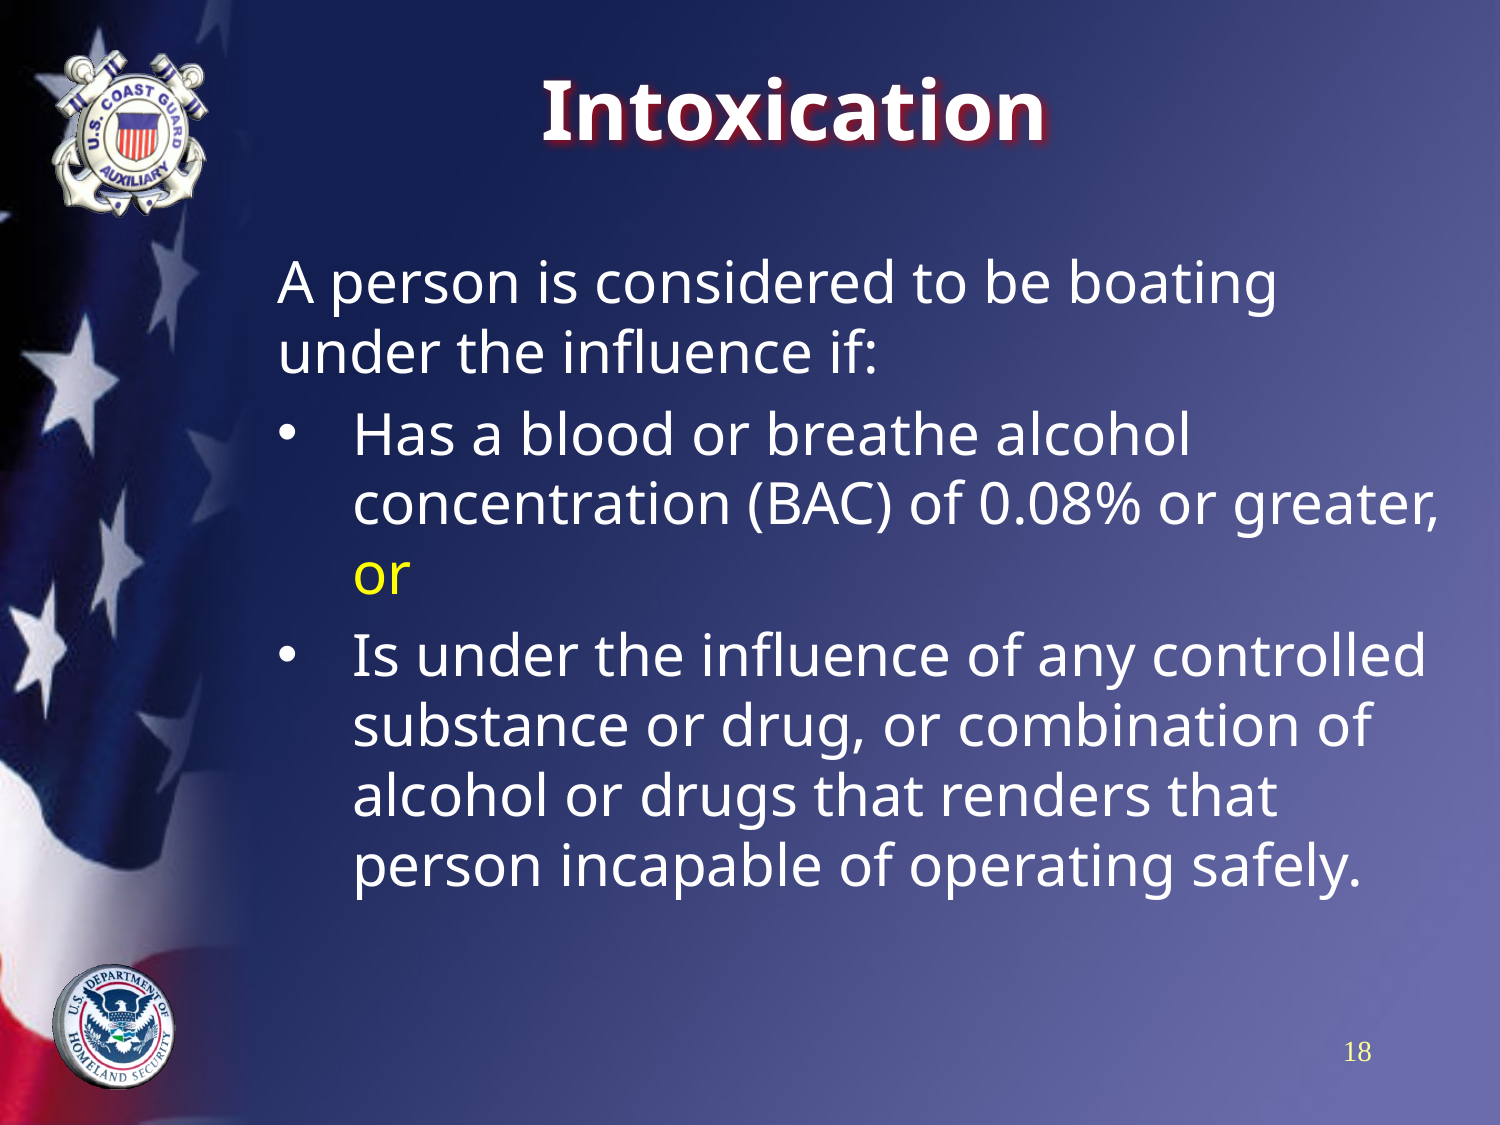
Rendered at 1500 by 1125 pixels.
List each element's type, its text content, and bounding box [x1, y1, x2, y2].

slide_number 18 [1074, 1025, 1388, 1100]
picture [0, 0, 1500, 1125]
title Intoxication [137, 37, 1388, 177]
text_box A person is considered to be boating under the influence if: Has a blood or breathe alcohol concentration (BAC) of 0.08% or greater, or Is under the influence of any controlled substance or drug, or combination of alcohol or drugs that renders that person incapable of operating safely. [262, 237, 1463, 906]
